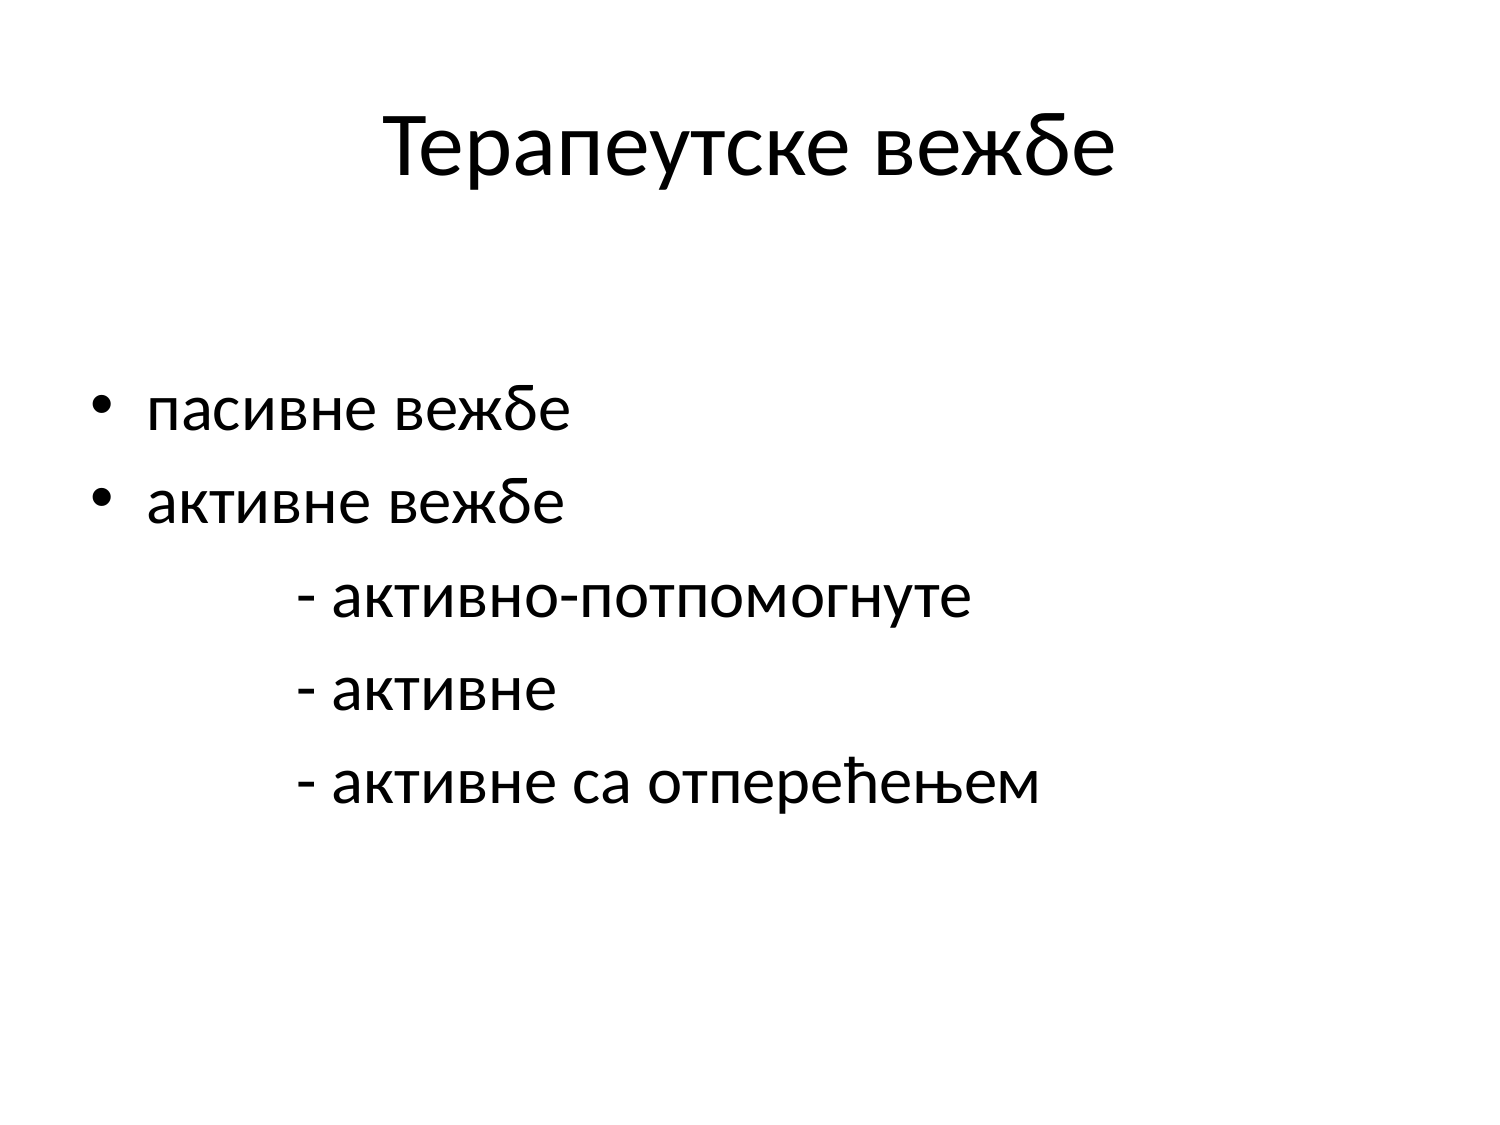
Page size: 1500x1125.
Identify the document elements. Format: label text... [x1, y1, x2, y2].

list пасивне вежбе активне вежбе - активно-потпомогнуте - активне - активне са отперећењем [75, 262, 1425, 1005]
title Терапеутске вежбе [75, 45, 1425, 233]
